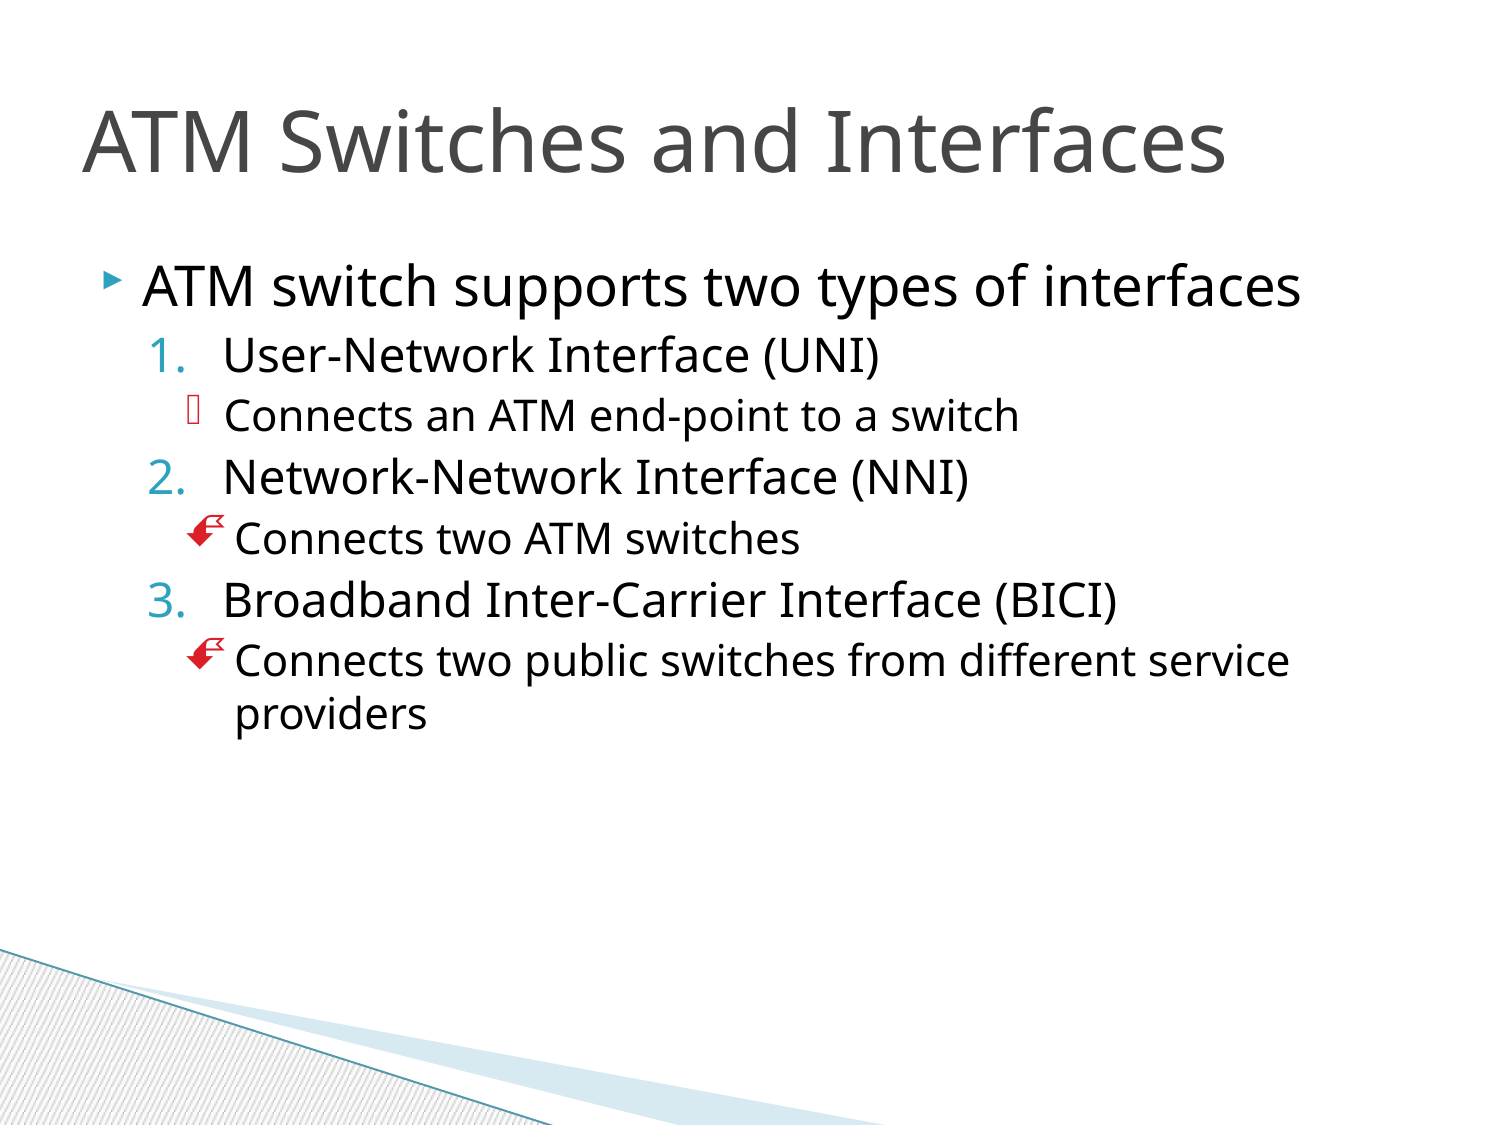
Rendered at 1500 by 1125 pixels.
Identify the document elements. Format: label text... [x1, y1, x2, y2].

list ATM switch supports two types of interfaces User-Network Interface (UNI) Connects an ATM end-point to a switch Network-Network Interface (NNI) Connects two ATM switches Broadband Inter-Carrier Interface (BICI) Connects two public switches from different service providers [74, 242, 1426, 986]
title ATM Switches and Interfaces [74, 44, 1426, 234]
picture [0, 952, 543, 1125]
